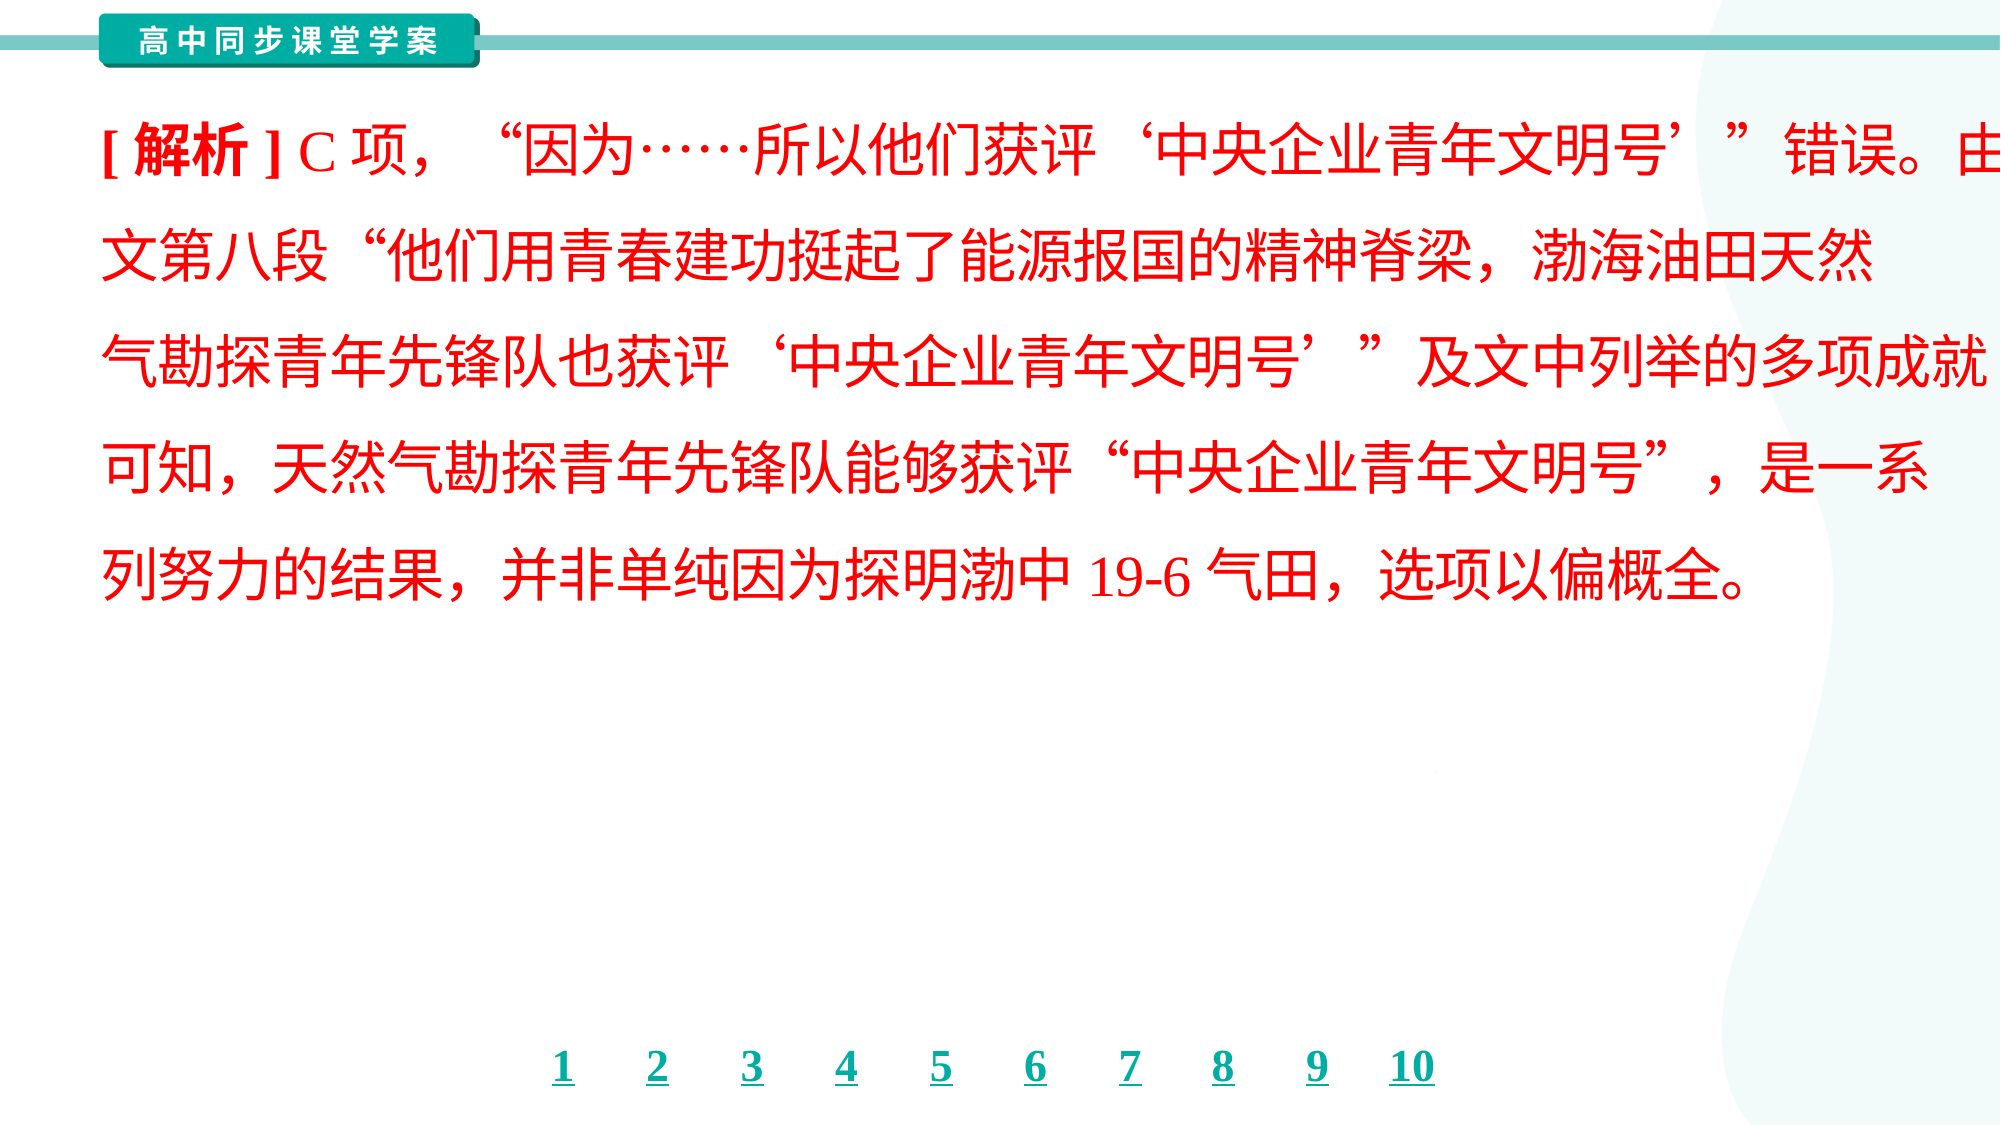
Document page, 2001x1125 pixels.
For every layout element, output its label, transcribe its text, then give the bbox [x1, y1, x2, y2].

text_box [解析] C项，“因为……所以他们获评‘中央企业青年文明号’”错误。由原 文第八段“他们用青春建功挺起了能源报国的精神脊梁，渤海油田天然 气勘探青年先锋队也获评‘中央企业青年文明号’”及文中列举的多项成就 可知，天然气勘探青年先锋队能够获评“中央企业青年文明号”，是一系 列努力的结果，并非单纯因为探明渤中19-6气田，选项以偏概全。 [100, 76, 1899, 608]
picture [0, 0, 2000, 1125]
